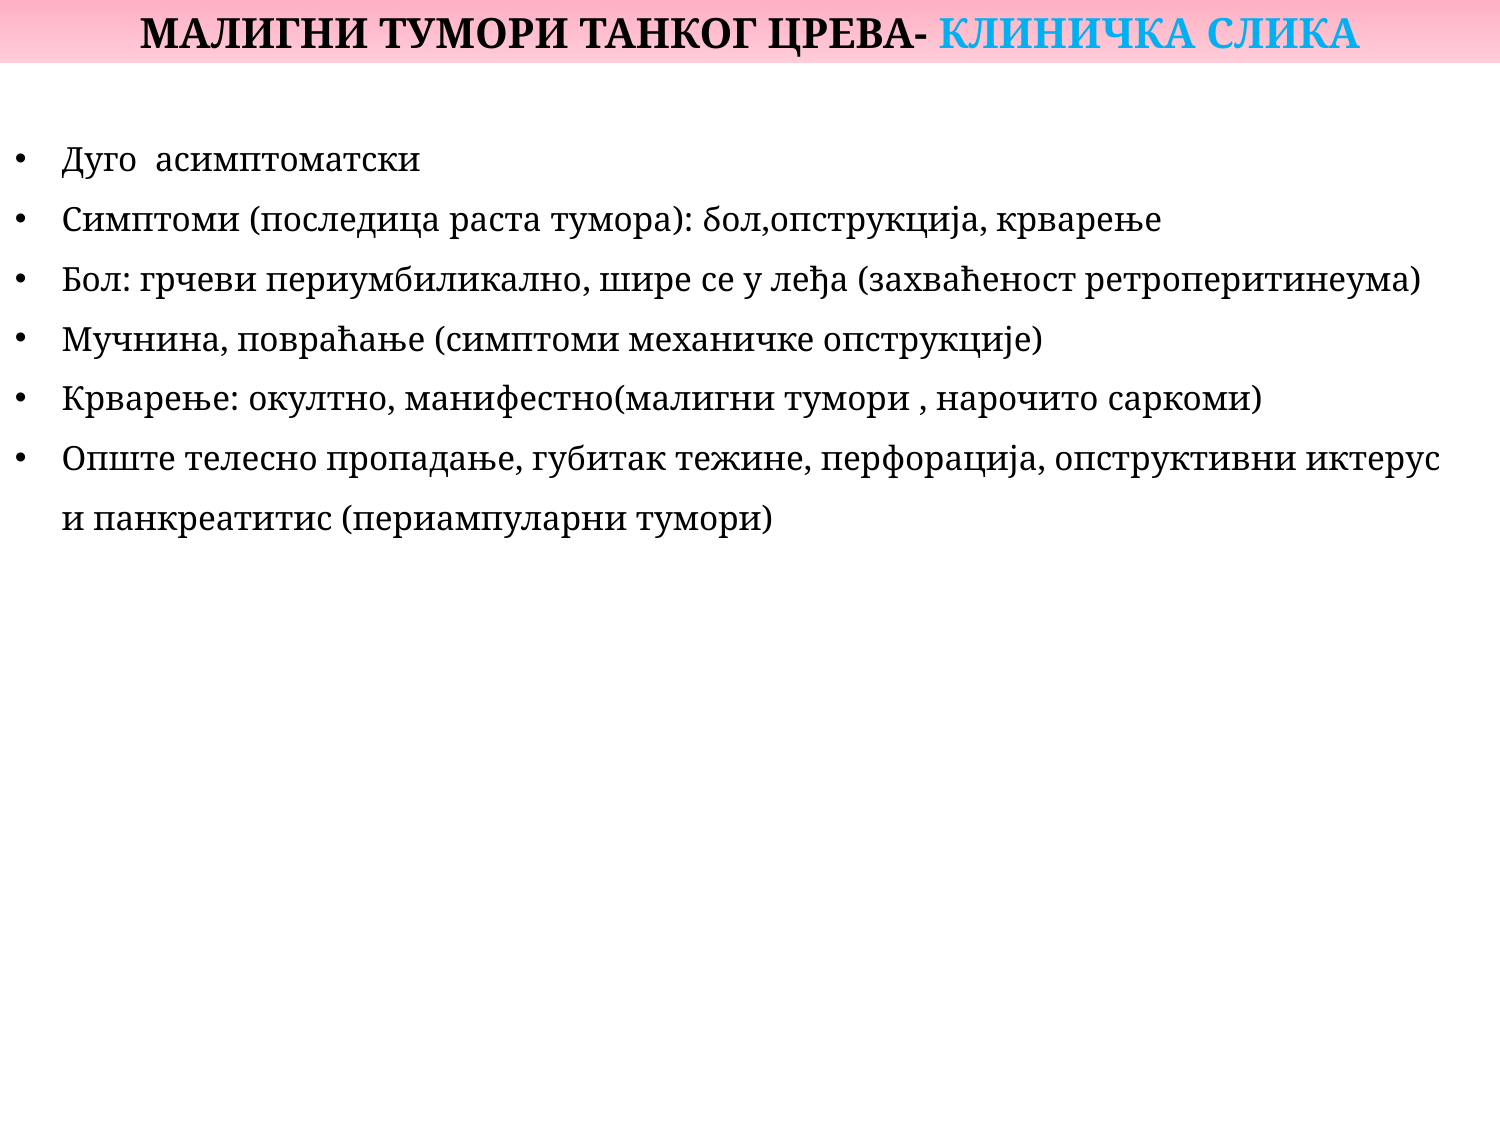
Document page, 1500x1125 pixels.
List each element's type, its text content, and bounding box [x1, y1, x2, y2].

text_box Дуго асимптоматски Симптоми (последица раста тумора): бол,опструкција, крварење Бол: грчеви периумбиликално, шире се у леђа (захваћеност ретроперитинеума) Мучнина, повраћање (симптоми механичке опструкције) Крварење: окултно, манифестно(малигни тумори , нарочито саркоми) Опште телесно пропадање, губитак тежине, перфорација, опструктивни иктерус и панкреатитис (периампуларни тумори) [0, 110, 1488, 545]
text_box МАЛИГНИ ТУМОРИ ТАНКОГ ЦРЕВА- КЛИНИЧКА СЛИКА [0, 0, 1500, 63]
